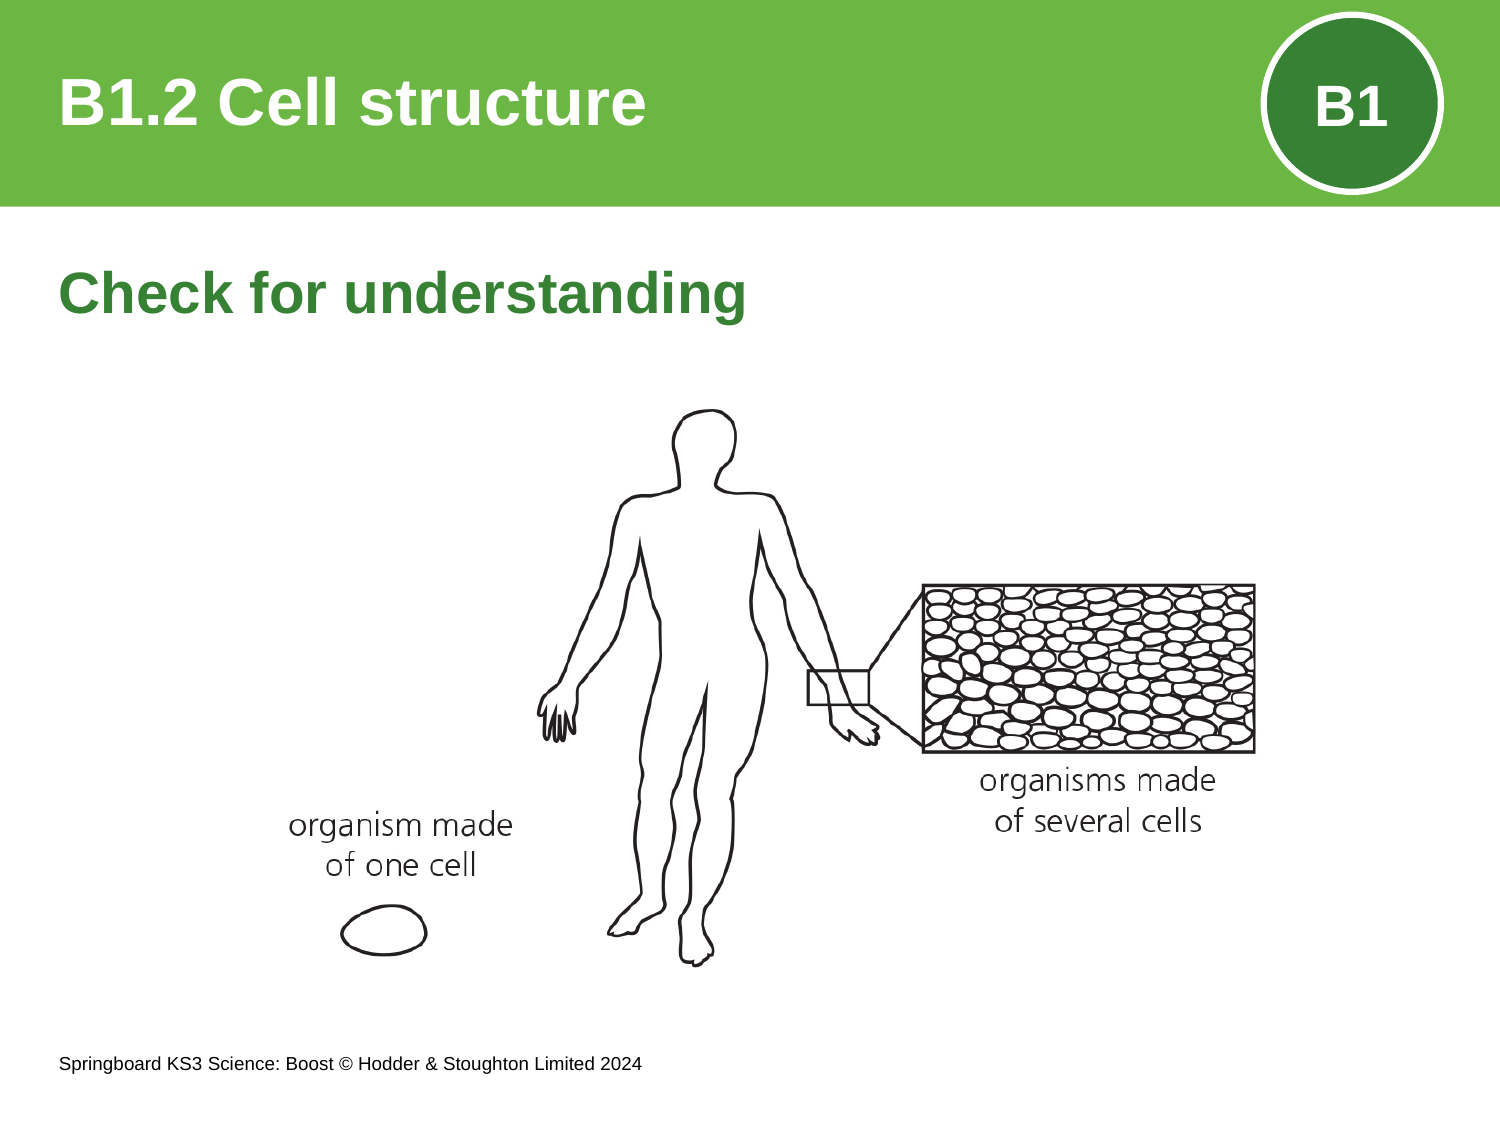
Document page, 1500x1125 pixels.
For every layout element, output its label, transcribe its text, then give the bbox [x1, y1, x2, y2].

footer Springboard KS3 Science: Boost © Hodder & Stoughton Limited 2024 [59, 1033, 680, 1094]
text_box B1 [1262, 13, 1442, 193]
text_box Check for understanding [58, 247, 1441, 344]
picture [276, 399, 1264, 978]
title B1.2 Cell structure [59, 0, 1240, 207]
